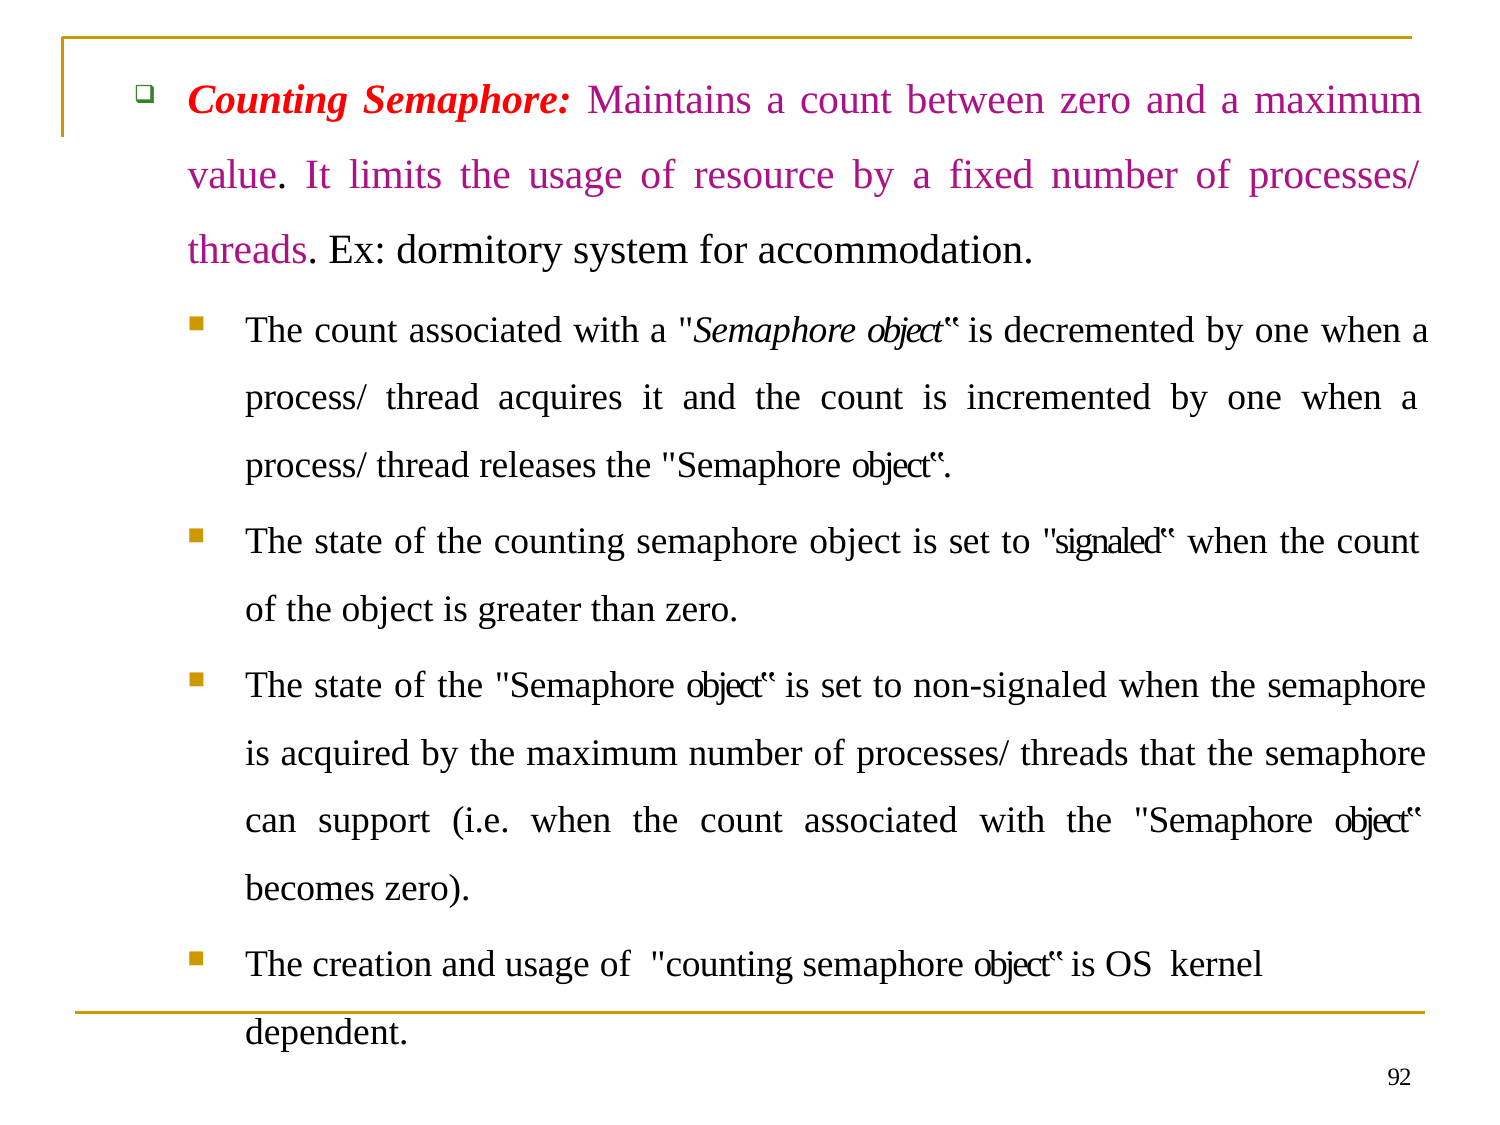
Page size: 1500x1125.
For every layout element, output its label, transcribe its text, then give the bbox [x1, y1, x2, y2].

slide_number 92 [1381, 1061, 1417, 1125]
text_box Counting Semaphore: Maintains a count between zero and a maximum value. It limits the usage of resource by a fixed number of processes/ threads. Ex: dormitory system for accommodation. The count associated with a "Semaphore object‟ is decremented by one when a process/ thread acquires it and the count is incremented by one when a process/ thread releases the "Semaphore object‟. The state of the counting semaphore object is set to "signaled‟ when the count of the object is greater than zero. The state of the "Semaphore object‟ is set to non-signaled when the semaphore is acquired by the maximum number of processes/ threads that the semaphore can support (i.e. when the count associated with the "Semaphore object‟ becomes zero). The creation and usage of "counting semaphore object‟ is OS kernel dependent. [131, 45, 1438, 1052]
